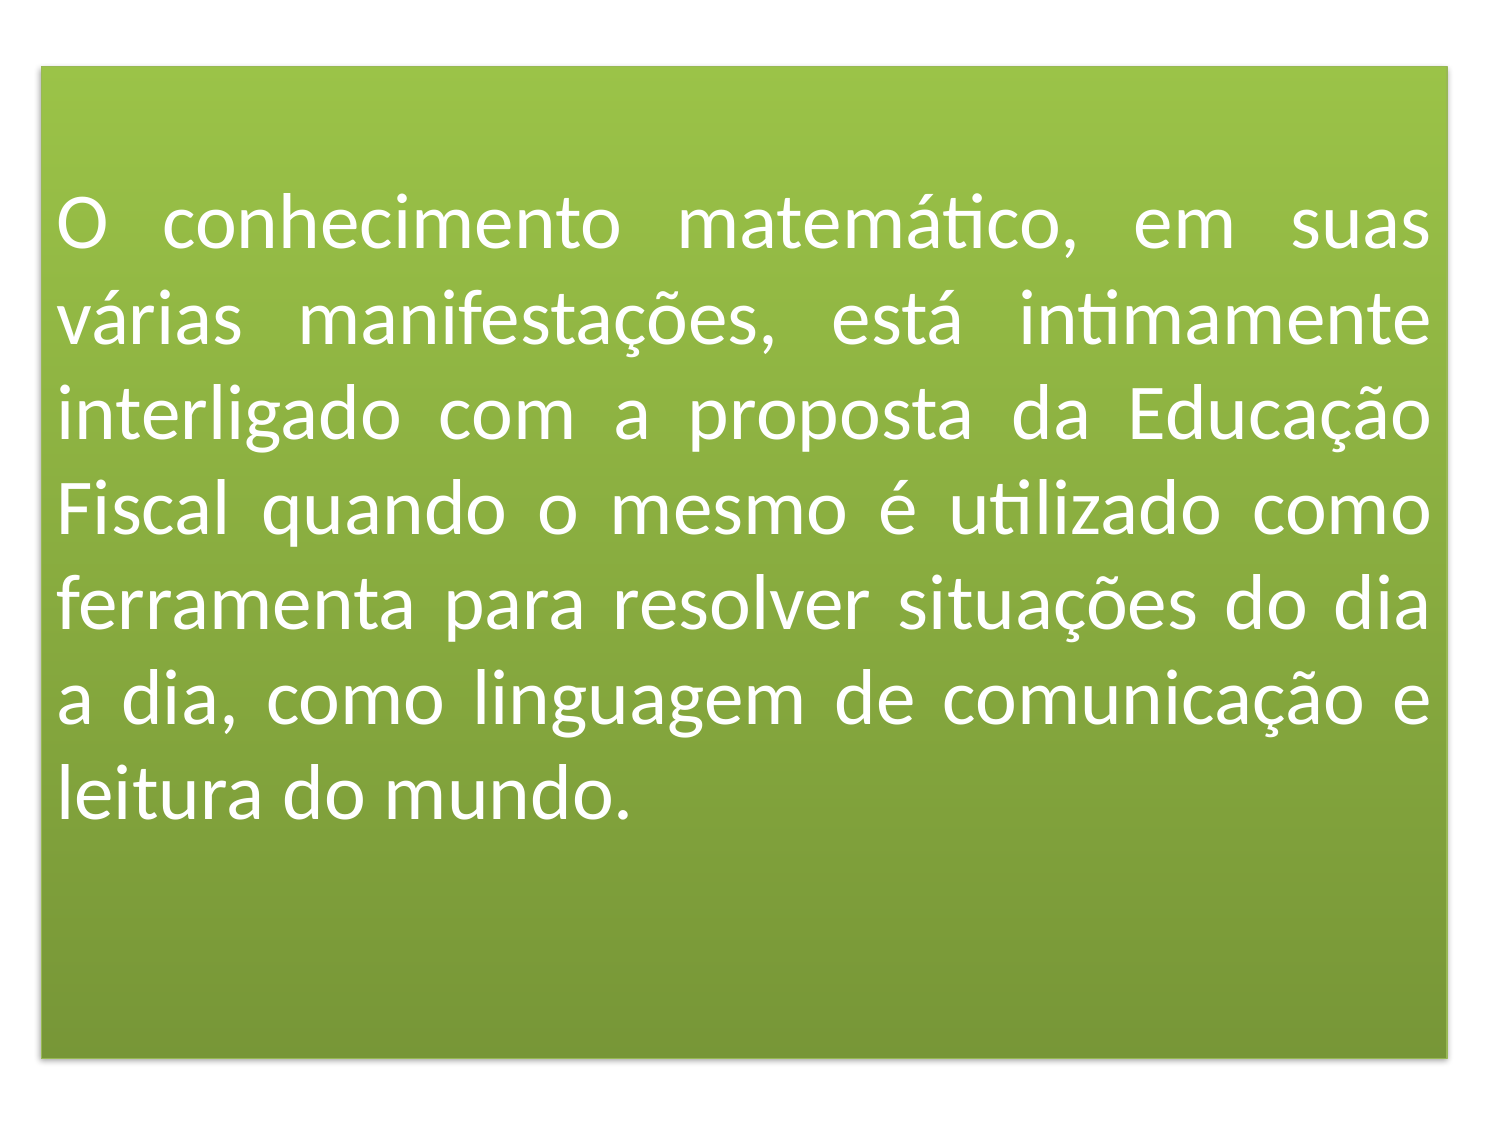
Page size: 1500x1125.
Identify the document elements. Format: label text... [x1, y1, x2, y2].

list O conhecimento matemático, em suas várias manifestações, está intimamente interligado com a proposta da Educação Fiscal quando o mesmo é utilizado como ferramenta para resolver situações do dia a dia, como linguagem de comunicação e leitura do mundo. [41, 66, 1448, 1059]
